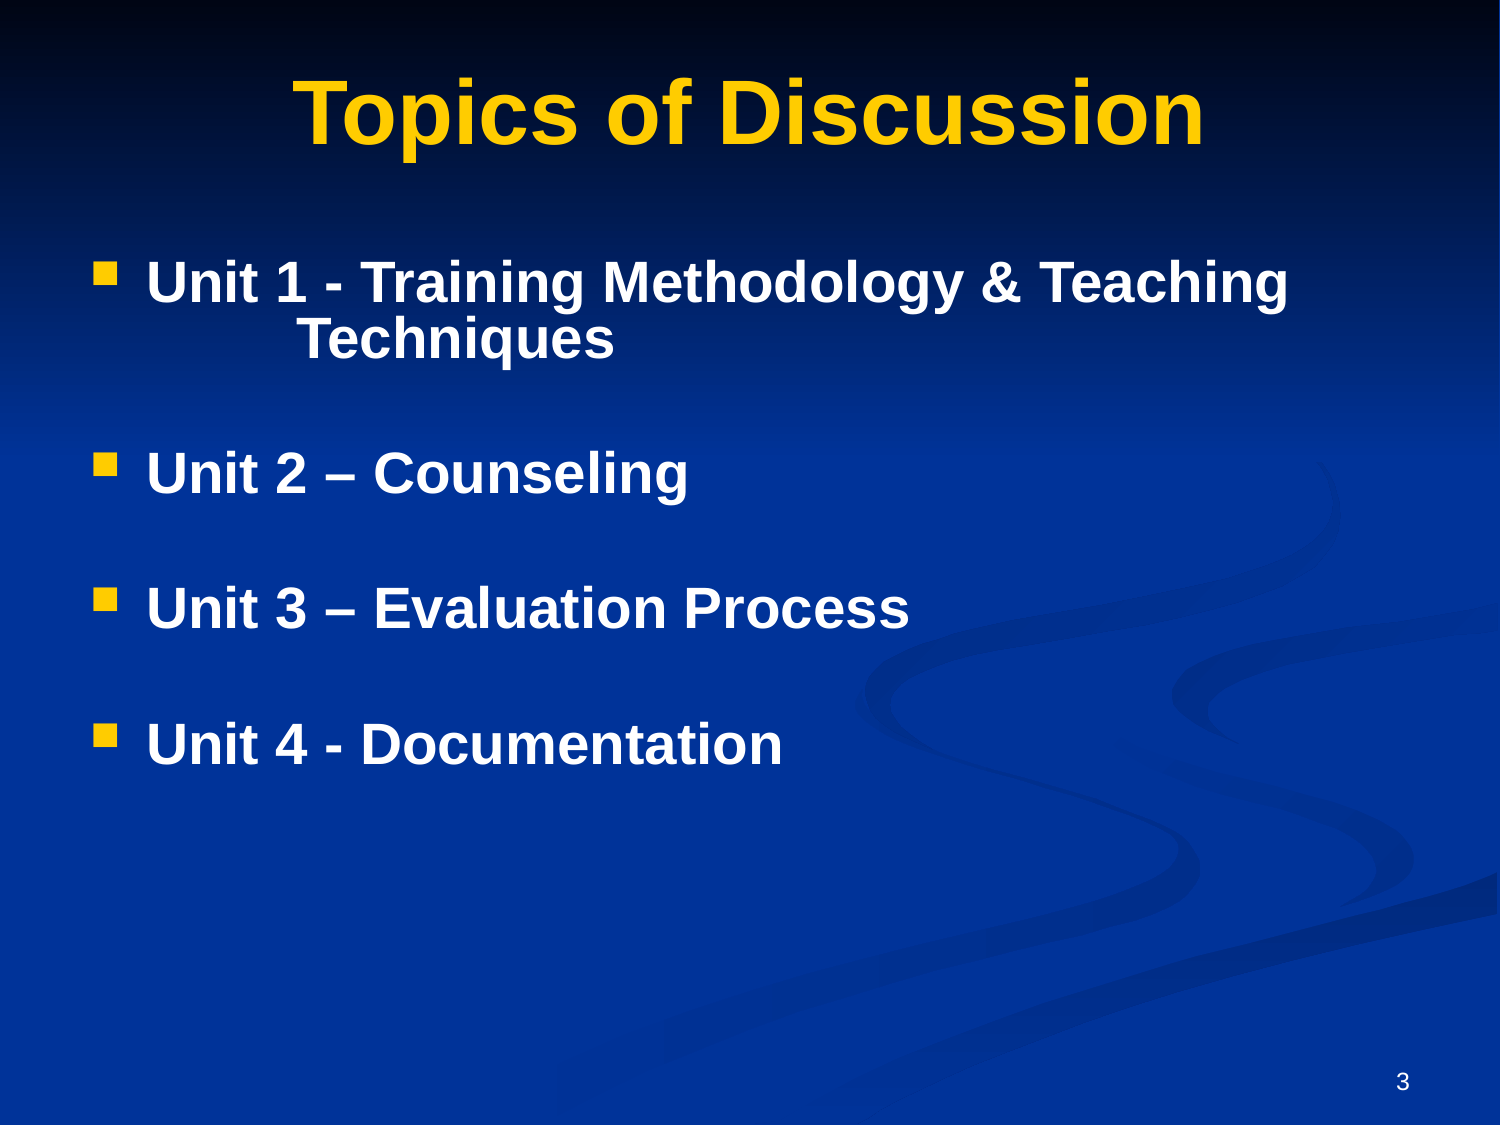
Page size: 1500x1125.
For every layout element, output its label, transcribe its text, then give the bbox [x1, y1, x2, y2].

slide_number 3 [1074, 1051, 1426, 1104]
list Unit 1 - Training Methodology & Teaching Techniques Unit 2 – Counseling Unit 3 – Evaluation Process Unit 4 - Documentation [74, 249, 1426, 1051]
title Topics of Discussion [74, 44, 1426, 170]
